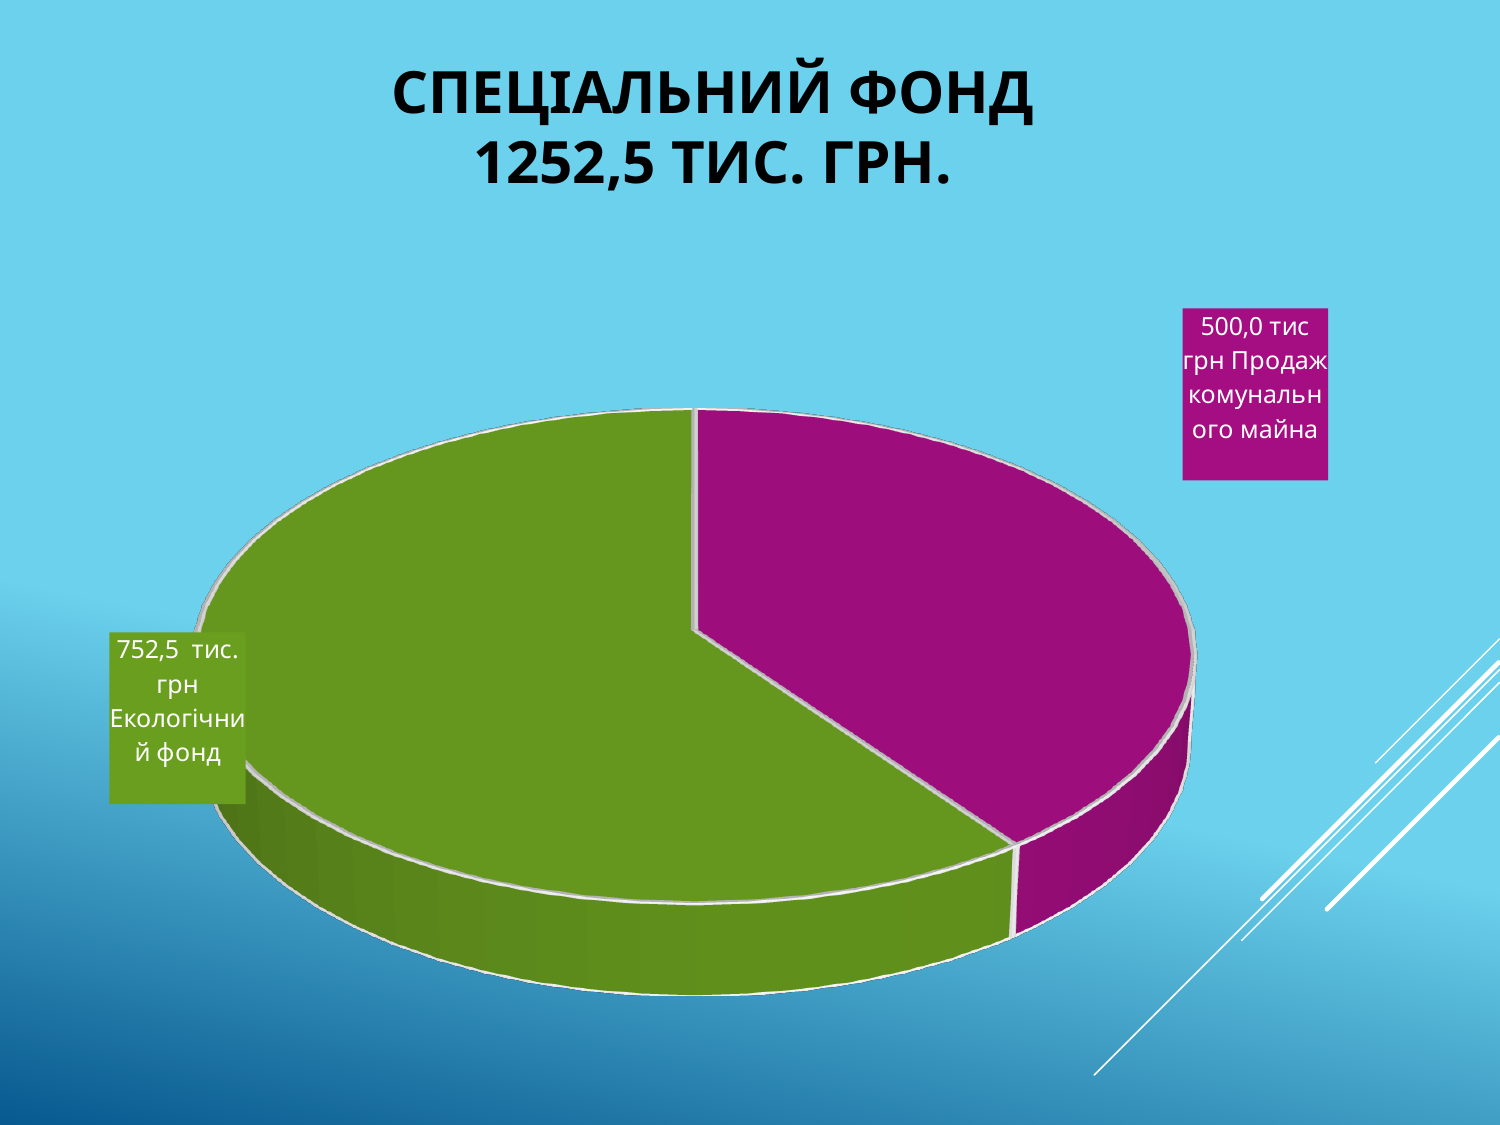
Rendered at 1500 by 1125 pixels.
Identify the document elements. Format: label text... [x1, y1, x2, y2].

chart [36, 231, 1377, 1071]
title Спеціальний фонд 1252,5 тис. грн. [76, 19, 1349, 231]
